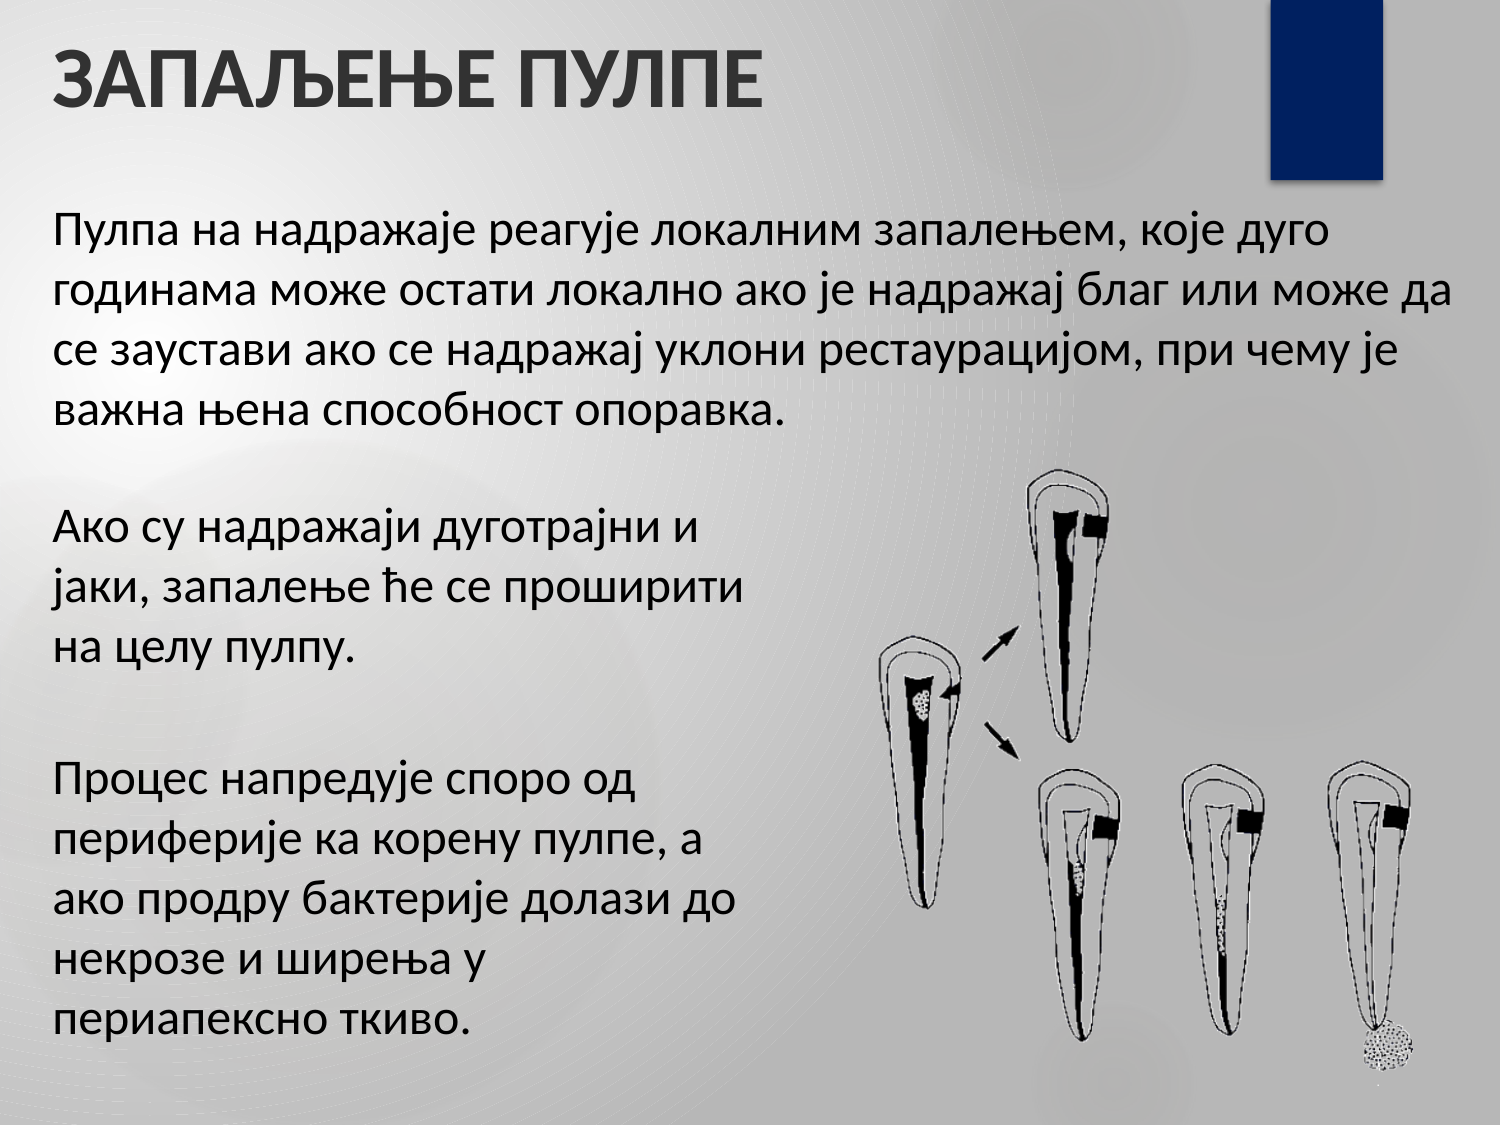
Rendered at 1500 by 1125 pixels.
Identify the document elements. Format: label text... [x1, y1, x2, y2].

picture [830, 462, 1430, 1087]
list Пулпа на надражаје реагује локалним запалењем, које дуго годинама може остати локално ако је надражај благ или може да се заустави ако се надражај уклони рестаурацијом, при чему је важна њена способност опоравка. [37, 187, 1473, 1025]
title ЗАПАЉЕЊЕ ПУЛПЕ [37, 12, 1263, 187]
text_box Ако су надражаји дуготрајни и јаки, запалење ће се проширити на целу пулпу. Процес напредује споро од периферије ка корену пулпе, а ако продру бактерије долази до некрозе и ширења у периапексно ткиво. [37, 485, 788, 1052]
